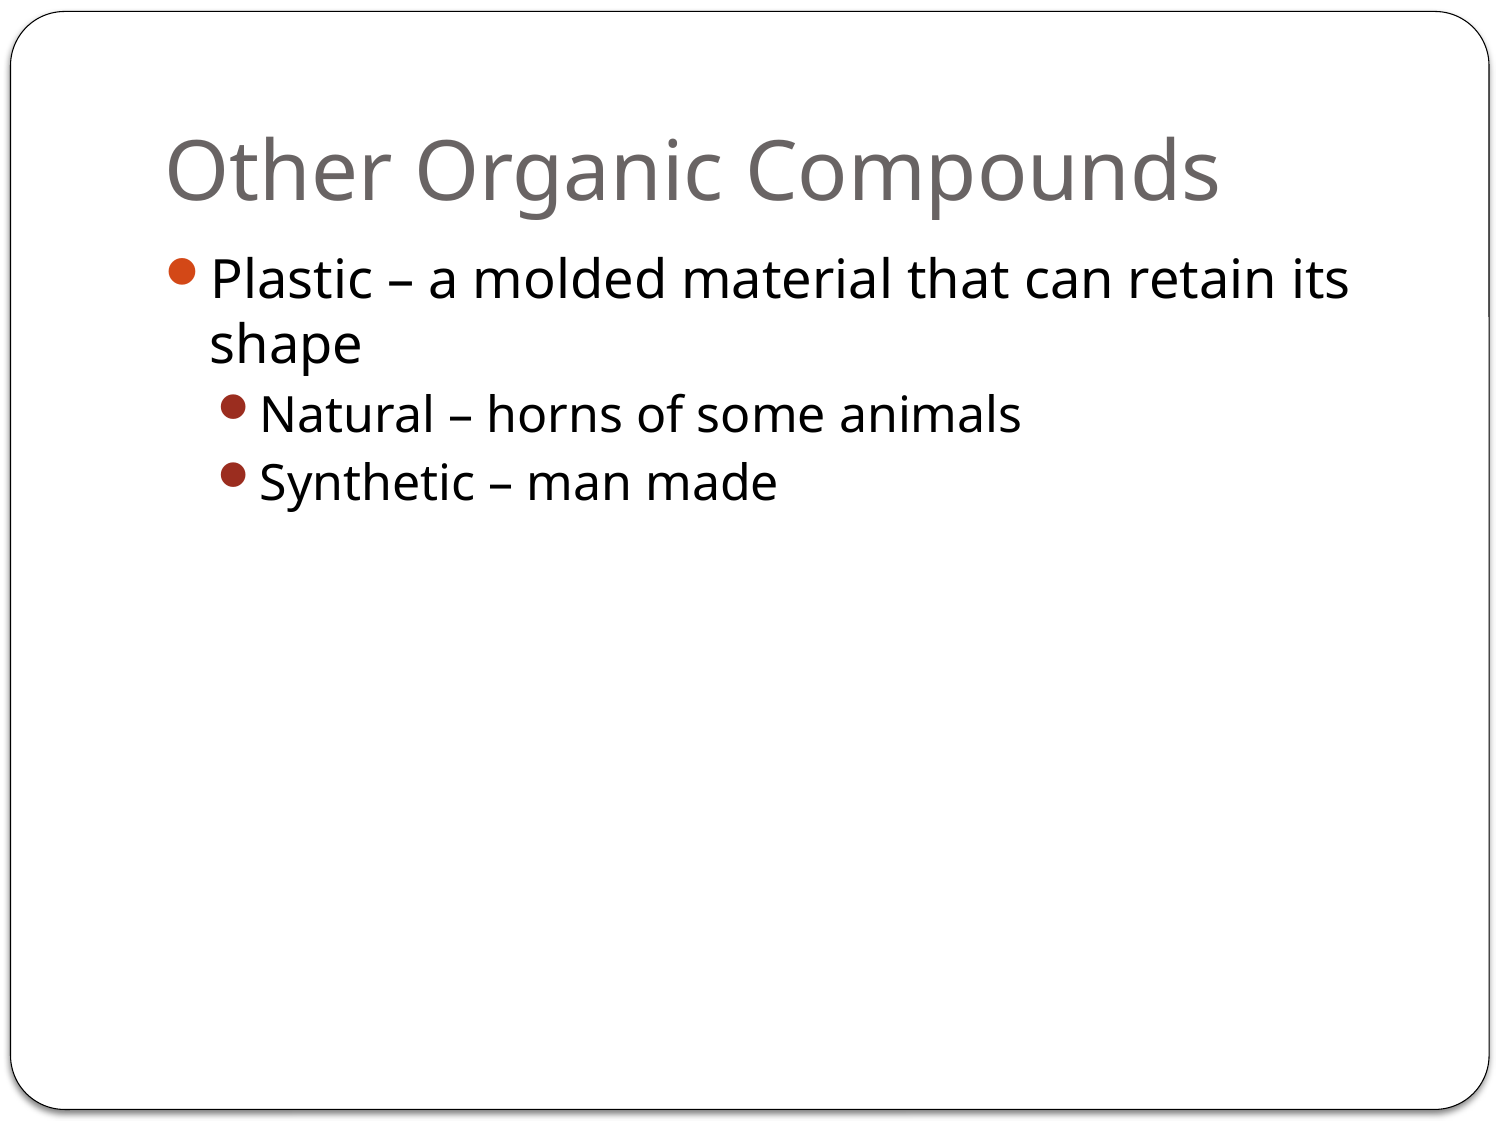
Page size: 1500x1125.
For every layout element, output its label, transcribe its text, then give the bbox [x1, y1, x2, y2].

list Plastic – a molded material that can retain its shape Natural – horns of some animals Synthetic – man made [150, 237, 1425, 988]
title Other Organic Compounds [150, 45, 1425, 233]
